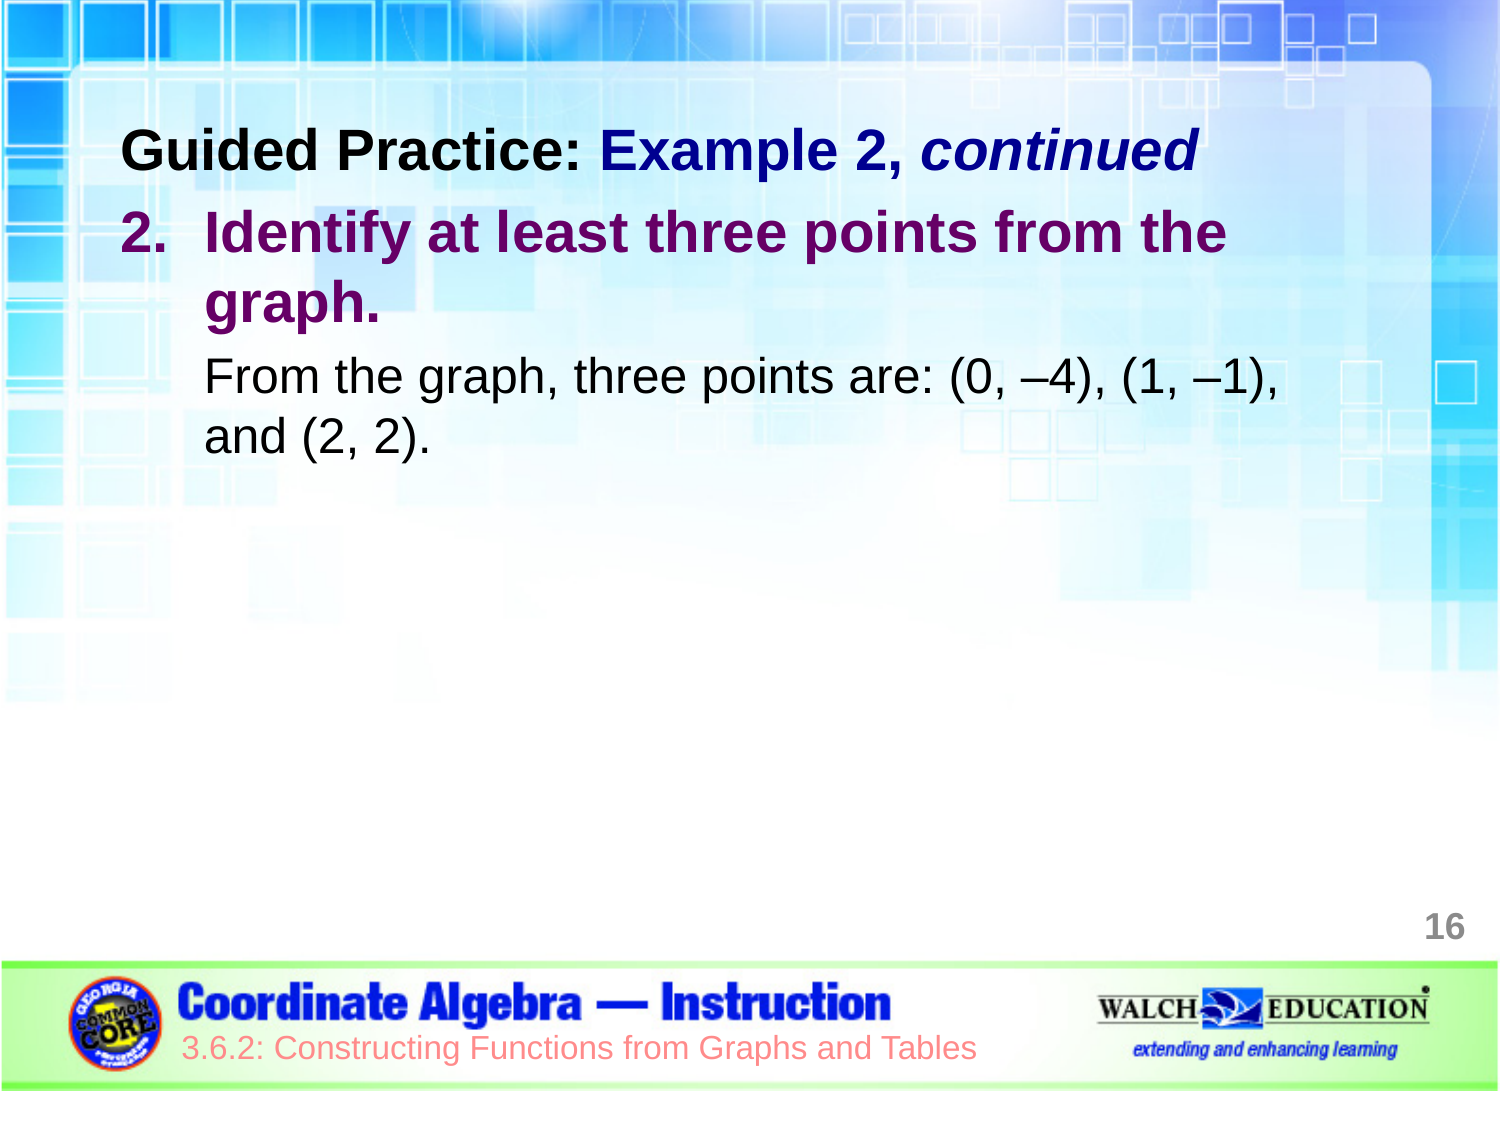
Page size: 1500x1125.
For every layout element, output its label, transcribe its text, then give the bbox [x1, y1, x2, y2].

slide_number 16 [1361, 901, 1481, 949]
subtitle Guided Practice: Example 2, continued Identify at least three points from the graph. From the graph, three points are: (0, –4), (1, –1), and (2, 2). [105, 105, 1394, 925]
picture [1, 0, 1500, 1091]
footer 3.6.2: Constructing Functions from Graphs and Tables [166, 1024, 1080, 1069]
